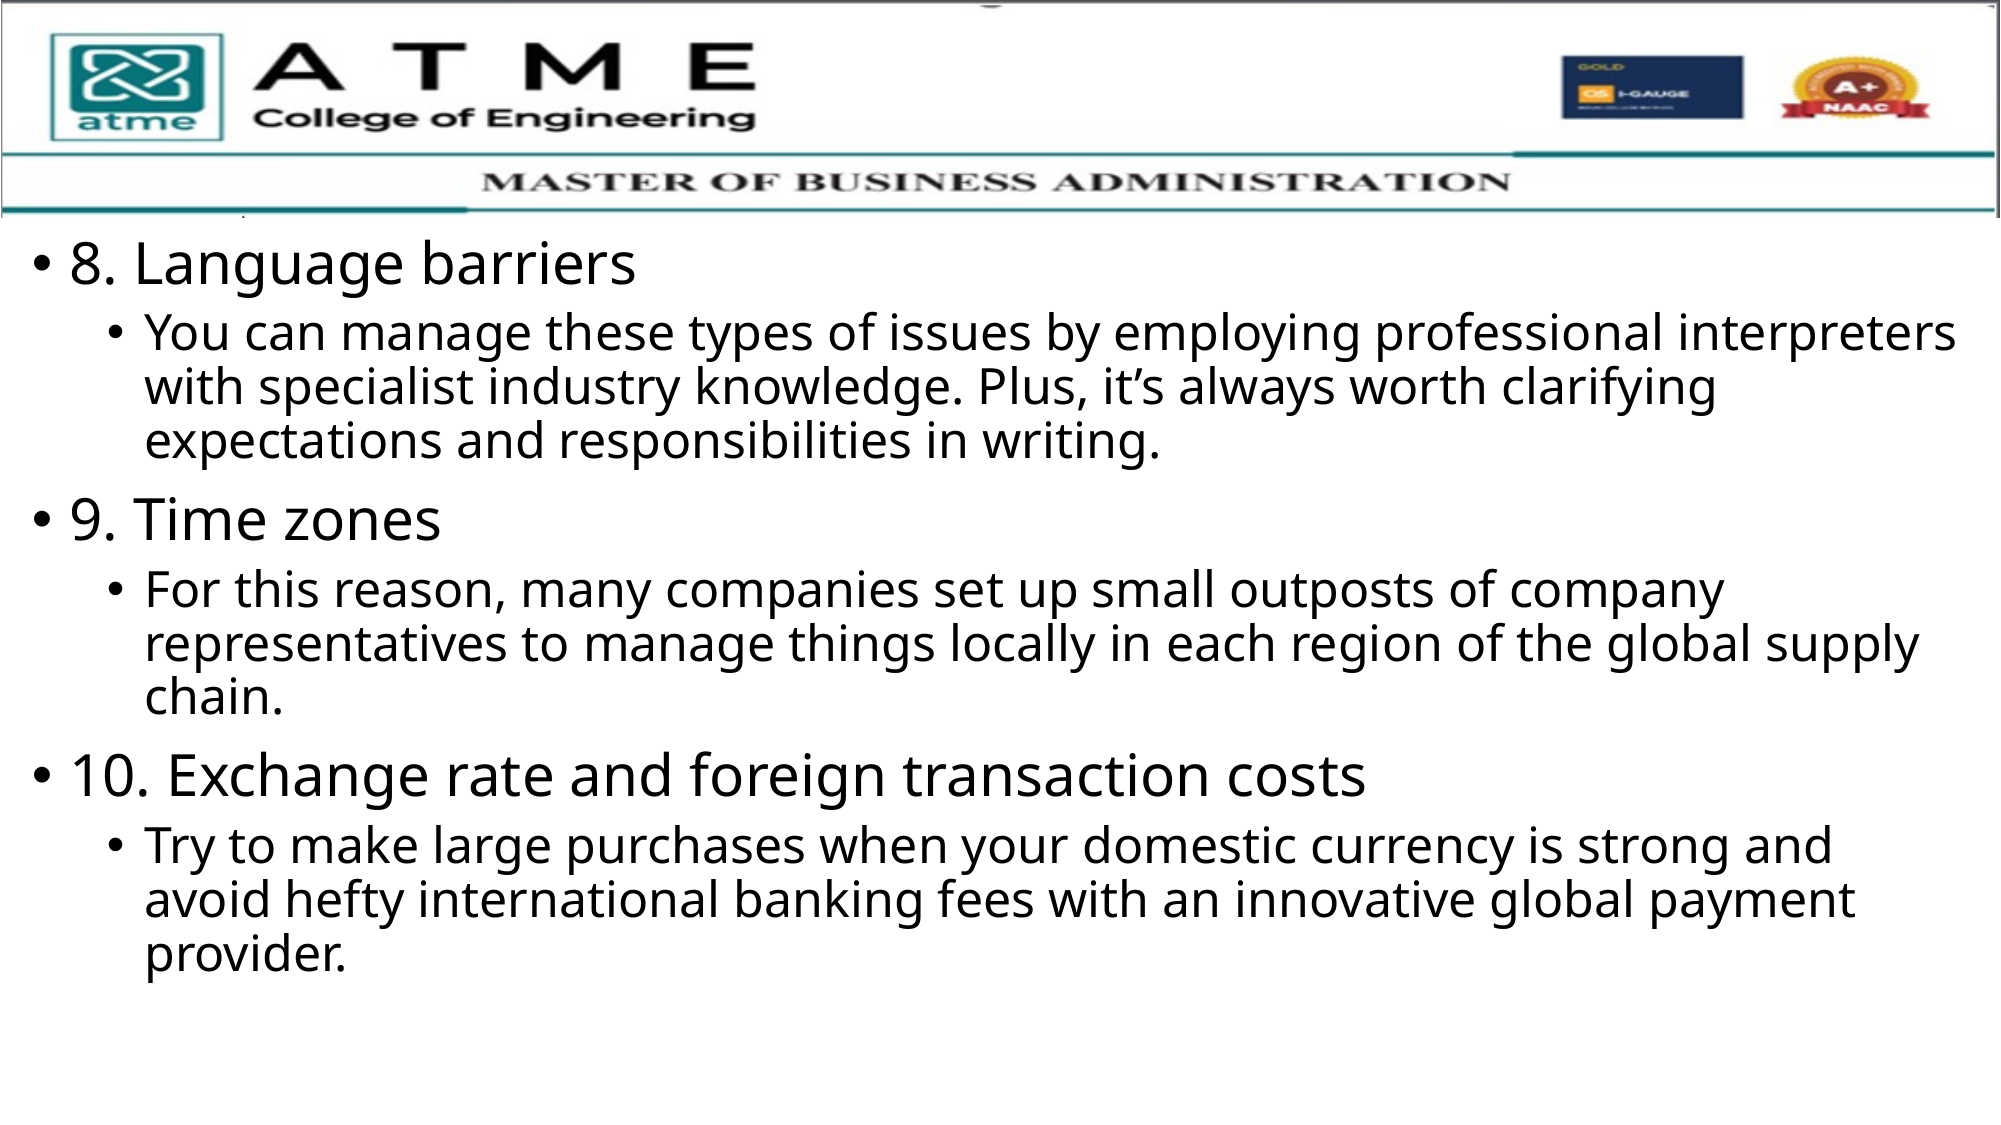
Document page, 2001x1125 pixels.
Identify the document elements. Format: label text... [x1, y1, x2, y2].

picture [1, 0, 2000, 218]
list 8. Language barriers You can manage these types of issues by employing professional interpreters with specialist industry knowledge. Plus, it’s always worth clarifying expectations and responsibilities in writing. 9. Time zones For this reason, many companies set up small outposts of company representatives to manage things locally in each region of the global supply chain. 10. Exchange rate and foreign transaction costs Try to make large purchases when your domestic currency is strong and avoid hefty international banking fees with an innovative global payment provider. [16, 226, 1977, 1101]
